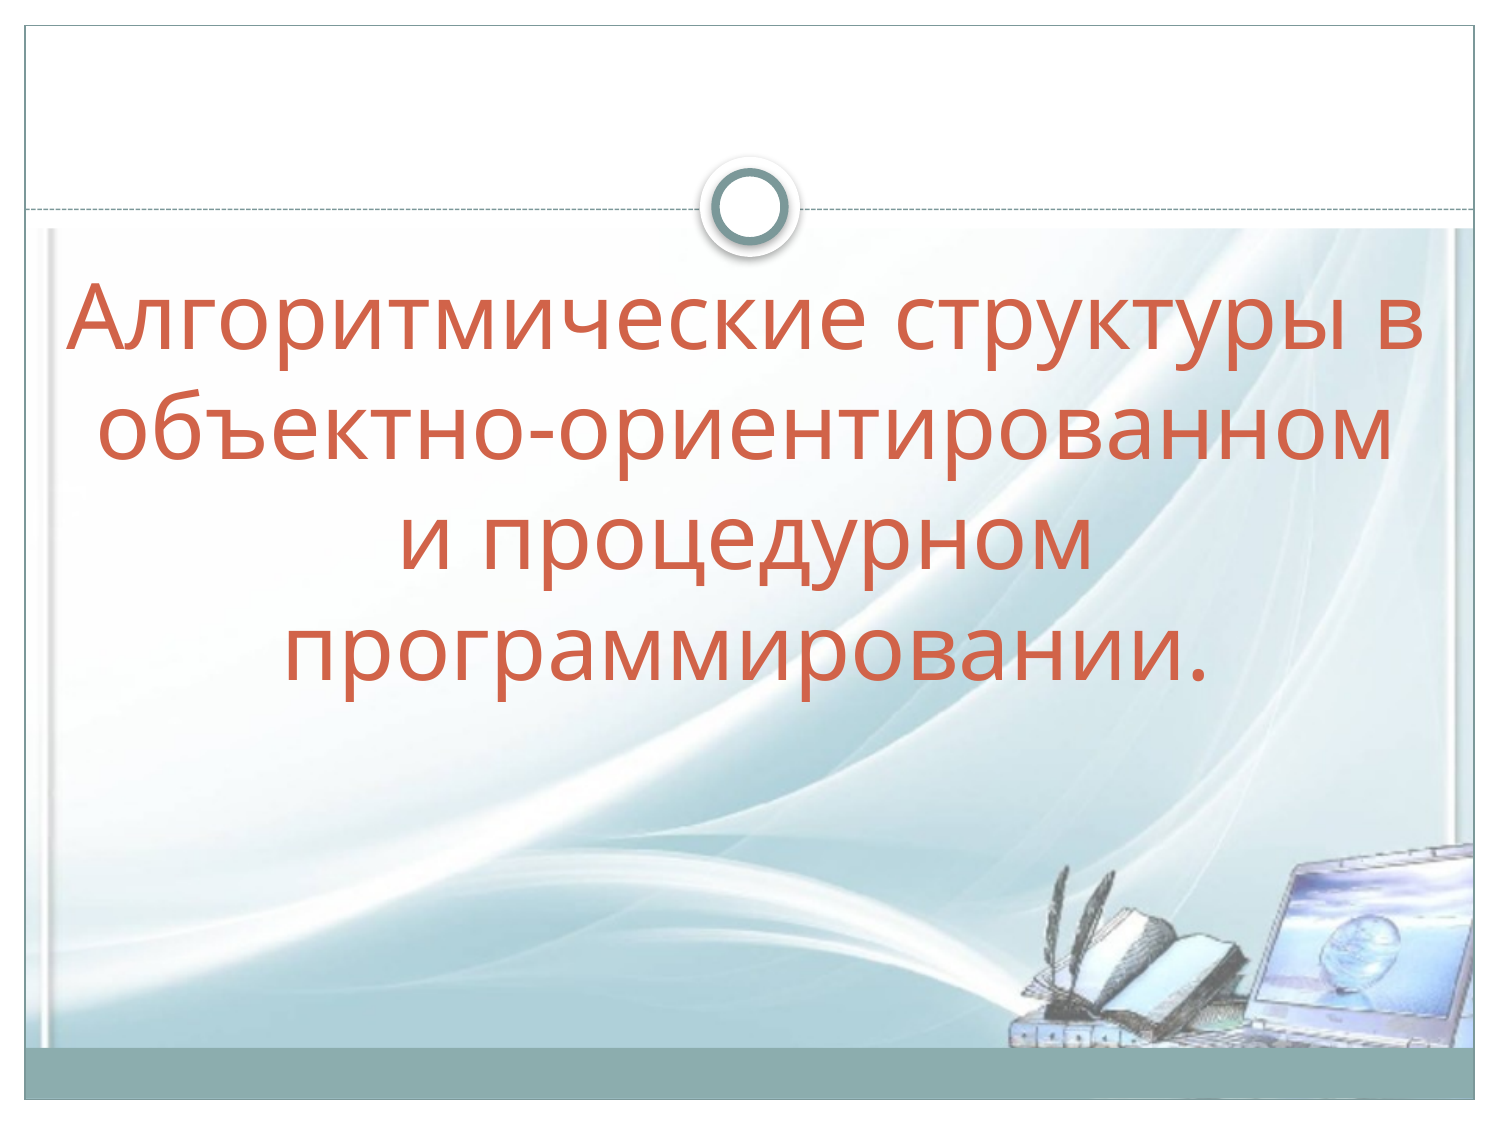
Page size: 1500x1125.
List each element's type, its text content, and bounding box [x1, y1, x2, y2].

list Алгоритмические структуры в объектно-ориентированном и процедурном программировании. [49, 250, 1445, 1001]
picture [26, 229, 1473, 1047]
